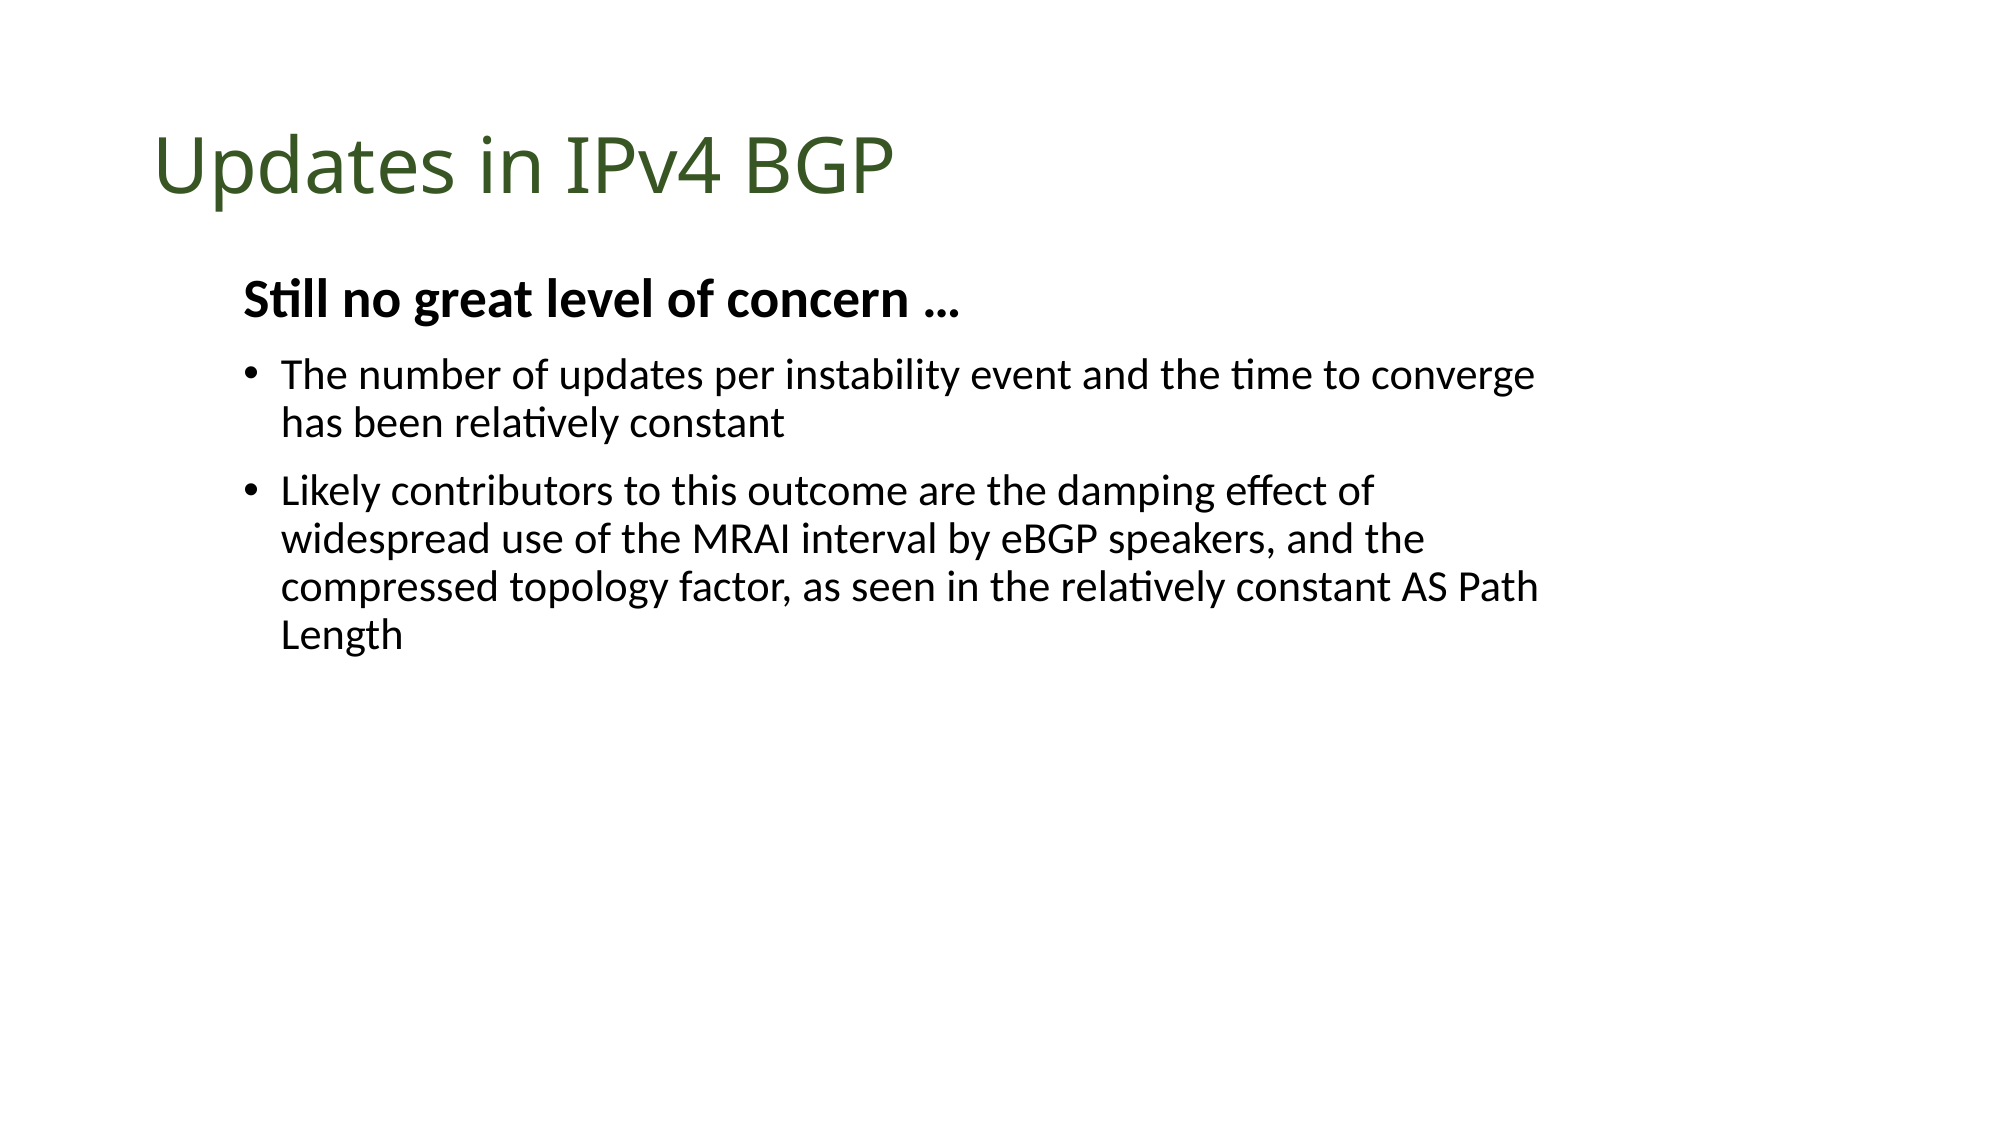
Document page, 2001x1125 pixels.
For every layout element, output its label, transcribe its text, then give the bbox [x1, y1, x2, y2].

list Still no great level of concern … The number of updates per instability event and the time to converge has been relatively constant Likely contributors to this outcome are the damping effect of widespread use of the MRAI interval by eBGP speakers, and the compressed topology factor, as seen in the relatively constant AS Path Length [228, 262, 1567, 1012]
title Updates in IPv4 BGP [137, 59, 1863, 278]
